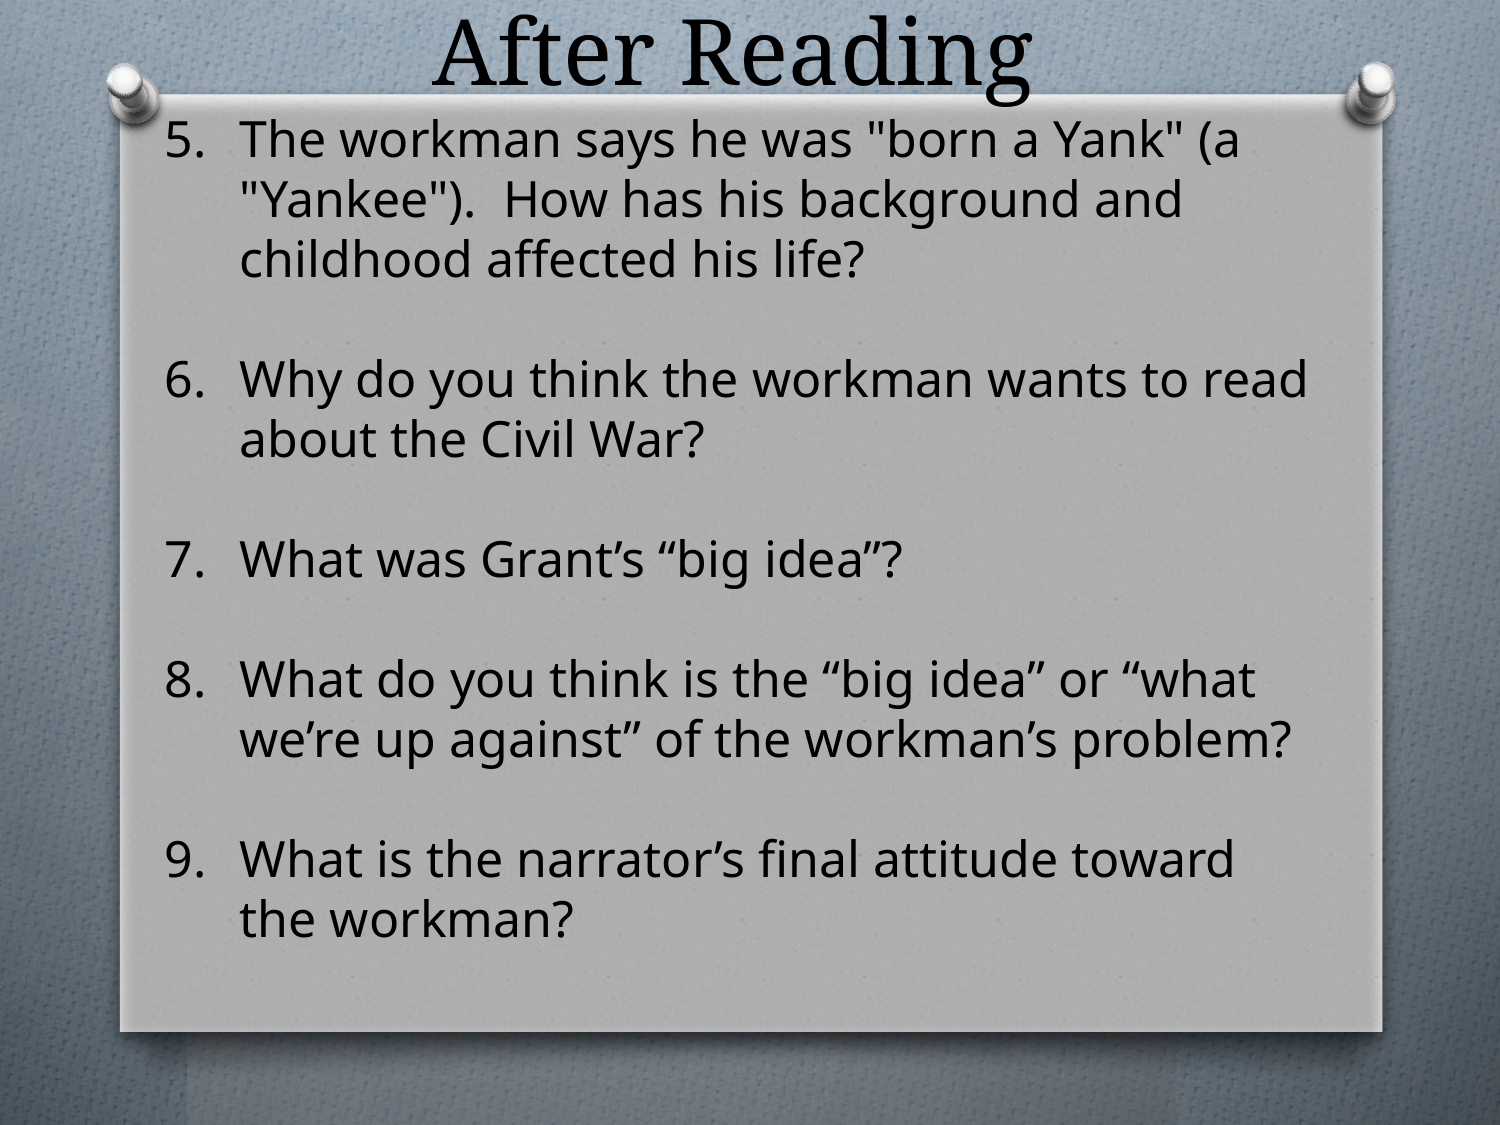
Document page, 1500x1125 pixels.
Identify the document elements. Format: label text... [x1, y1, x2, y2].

text_box The workman says he was "born a Yank" (a "Yankee"). How has his background and childhood affected his life? Why do you think the workman wants to read about the Civil War? What was Grant’s “big idea”? What do you think is the “big idea” or “what we’re up against” of the workman’s problem? What is the narrator’s final attitude toward the workman? [149, 99, 1338, 1125]
picture [1317, 35, 1439, 156]
picture [75, 29, 162, 148]
title After Reading [162, 0, 1306, 99]
